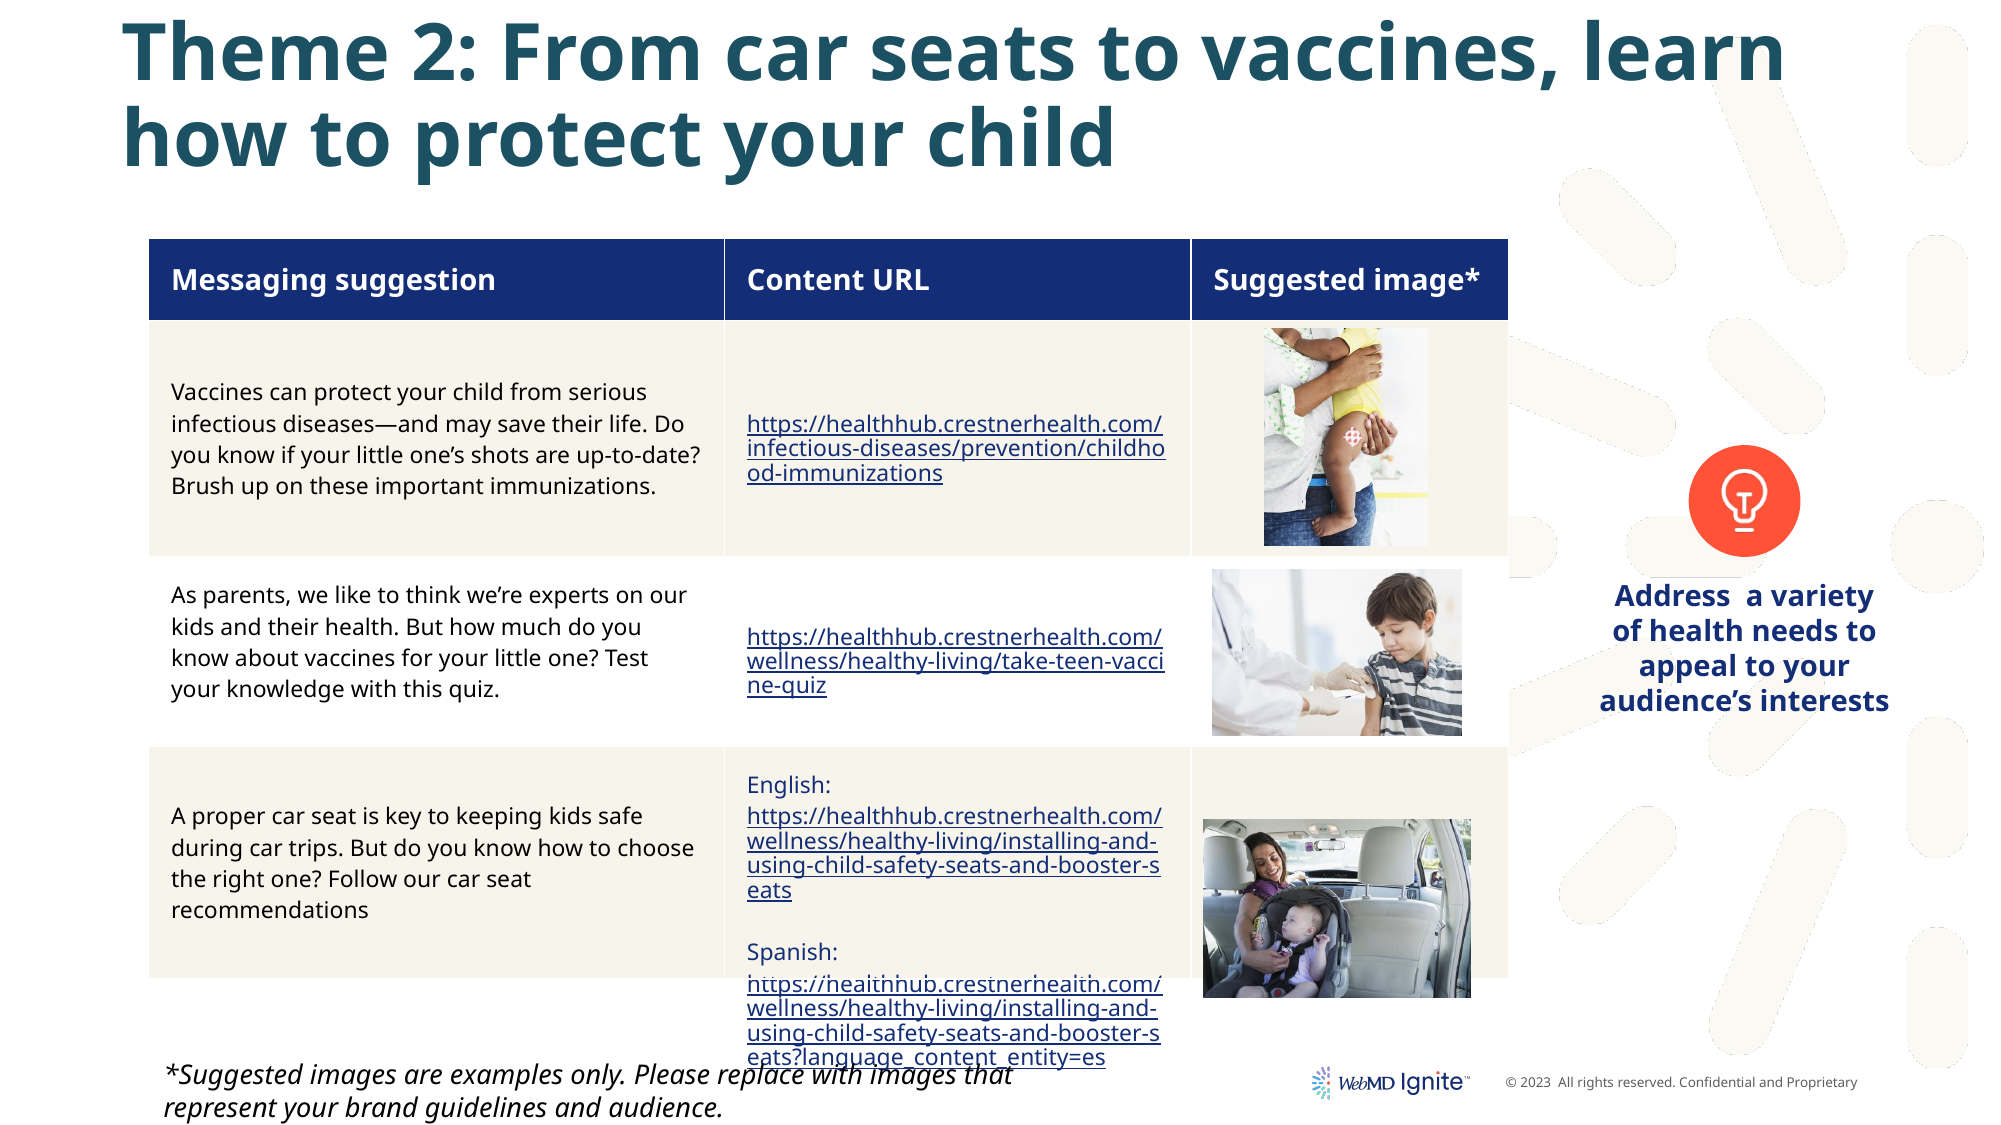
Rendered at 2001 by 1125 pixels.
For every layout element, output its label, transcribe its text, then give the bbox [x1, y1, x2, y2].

picture [1308, 1063, 1474, 1103]
table_header Suggested image* [1192, 239, 1508, 320]
table_cell https://healthhub.crestnerhealth.com/wellness/healthy-living/take-teen-vaccine-quiz [725, 558, 1190, 746]
picture [1203, 819, 1471, 998]
table_cell A proper car seat is key to keeping kids safe during car trips. But do you know how to choose the right one? Follow our car seat recommendations [149, 747, 724, 978]
table_cell [1192, 558, 1508, 746]
table_header Messaging suggestion [149, 239, 724, 320]
table_cell https://healthhub.crestnerhealth.com/infectious-diseases/prevention/childhood-immunizations [725, 321, 1190, 556]
table_header Content URL [725, 239, 1190, 320]
table_cell Vaccines can protect your child from serious infectious diseases—and may save their life. Do you know if your little one’s shots are up-to-date? Brush up on these important immunizations. [149, 321, 724, 556]
table_cell As parents, we like to think we’re experts on our kids and their health. But how much do you know about vaccines for your little one? Test your knowledge with this quiz. [149, 558, 724, 746]
title Theme 2: From car seats to vaccines, learn how to protect your child [121, 0, 1864, 191]
picture [1264, 328, 1429, 547]
table_cell English: https://healthhub.crestnerhealth.com/wellness/healthy-living/installing-and-using-child-safety-seats-and-booster-seats Spanish: https://healthhub.crestnerhealth.com/wellness/healthy-living/installing-and-using-child-safety-seats-and-booster-seats?language_content_entity=es [725, 747, 1190, 978]
table_cell [1192, 747, 1508, 978]
text_box Address a variety of health needs to appeal to your audience’s interests [1582, 562, 1907, 733]
picture [1211, 568, 1463, 736]
table_cell [1192, 321, 1508, 556]
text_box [1688, 444, 1801, 558]
text_box *Suggested images are examples only. Please replace with images that represent your brand guidelines and audience. [148, 1042, 1044, 1125]
